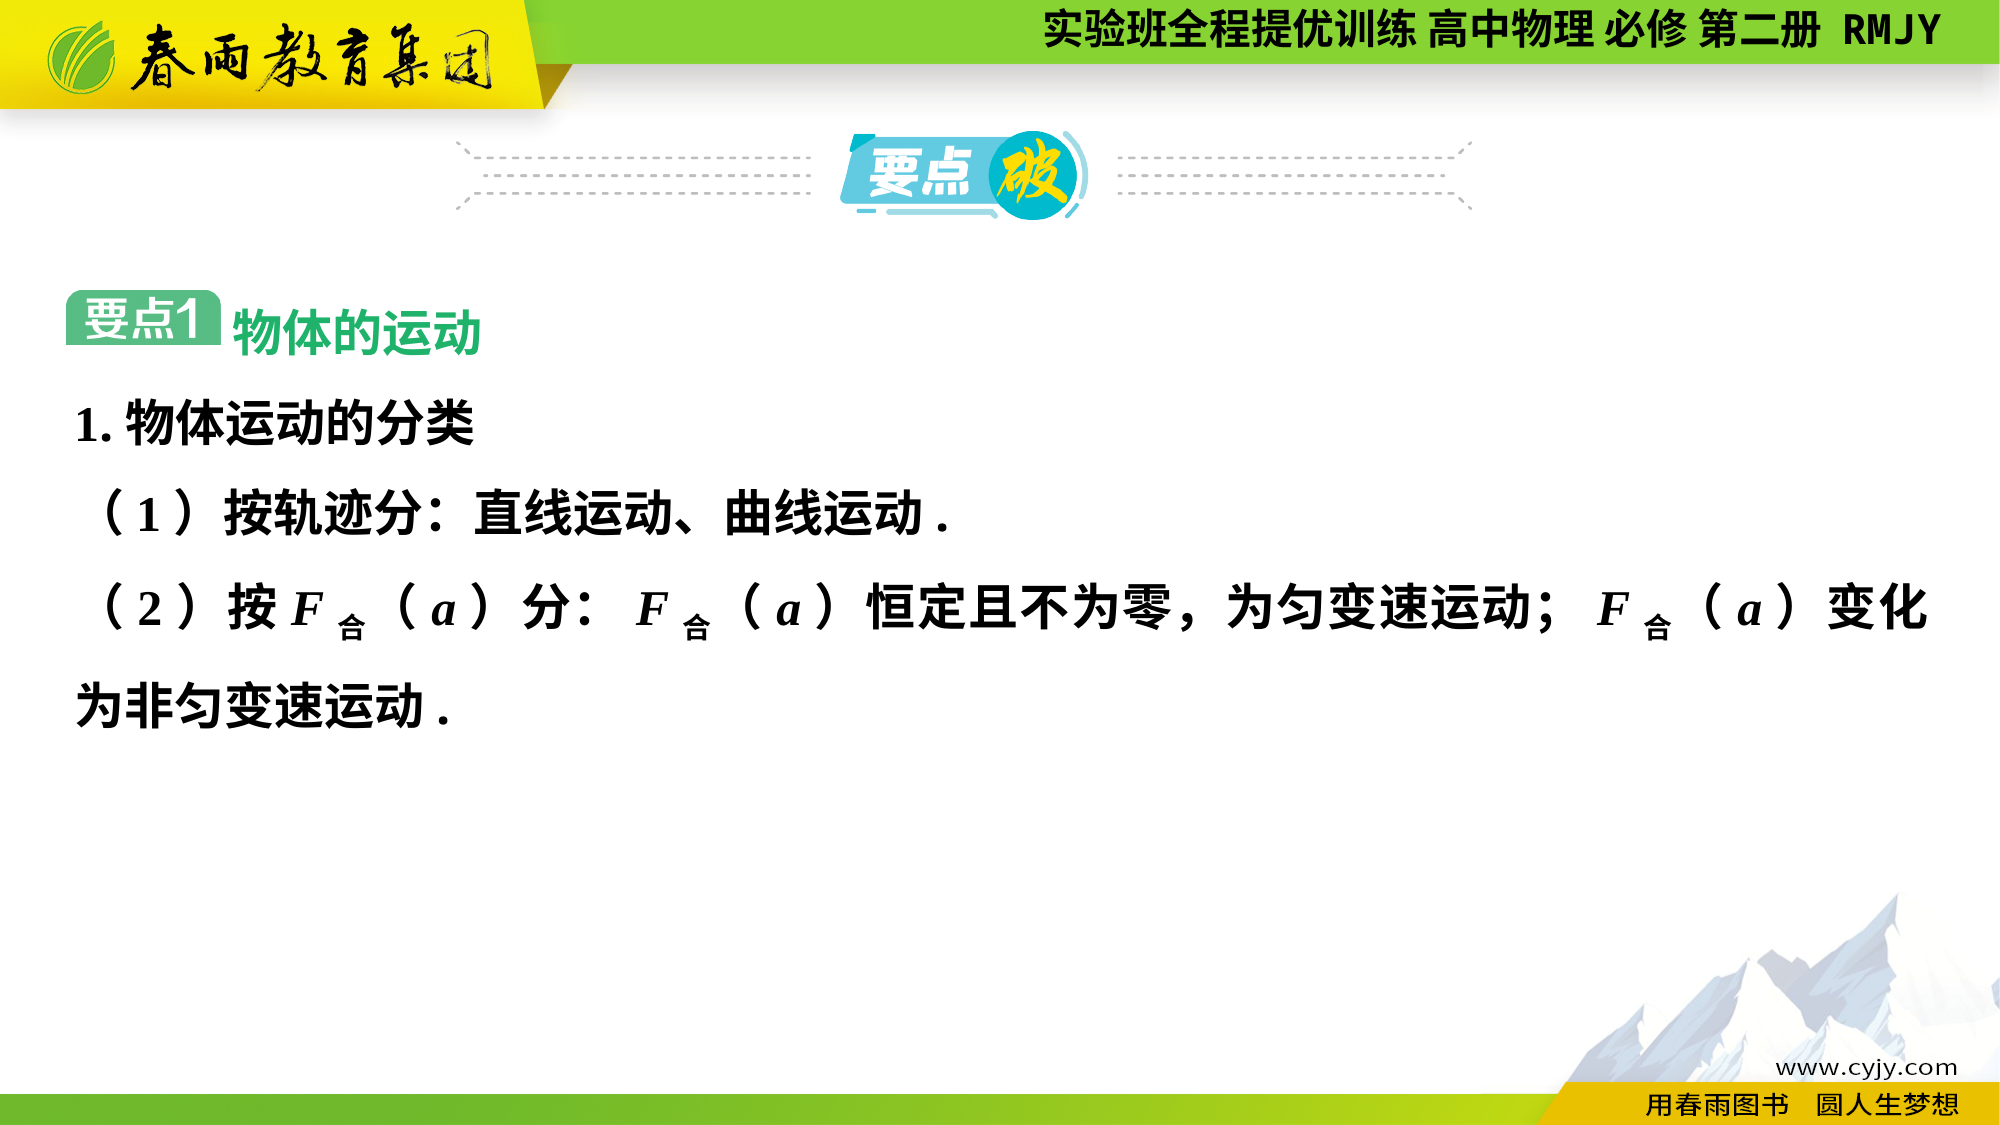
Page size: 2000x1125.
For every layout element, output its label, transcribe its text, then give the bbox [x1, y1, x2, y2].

picture [0, 0, 2000, 1125]
list 物体的运动 1.物体运动的分类 （1）按轨迹分：直线运动、曲线运动. （2）按F合（a）分：F合（a）恒定且不为零，为匀变速运动；F合（a）变化为非匀变速运动. [59, 264, 1944, 734]
